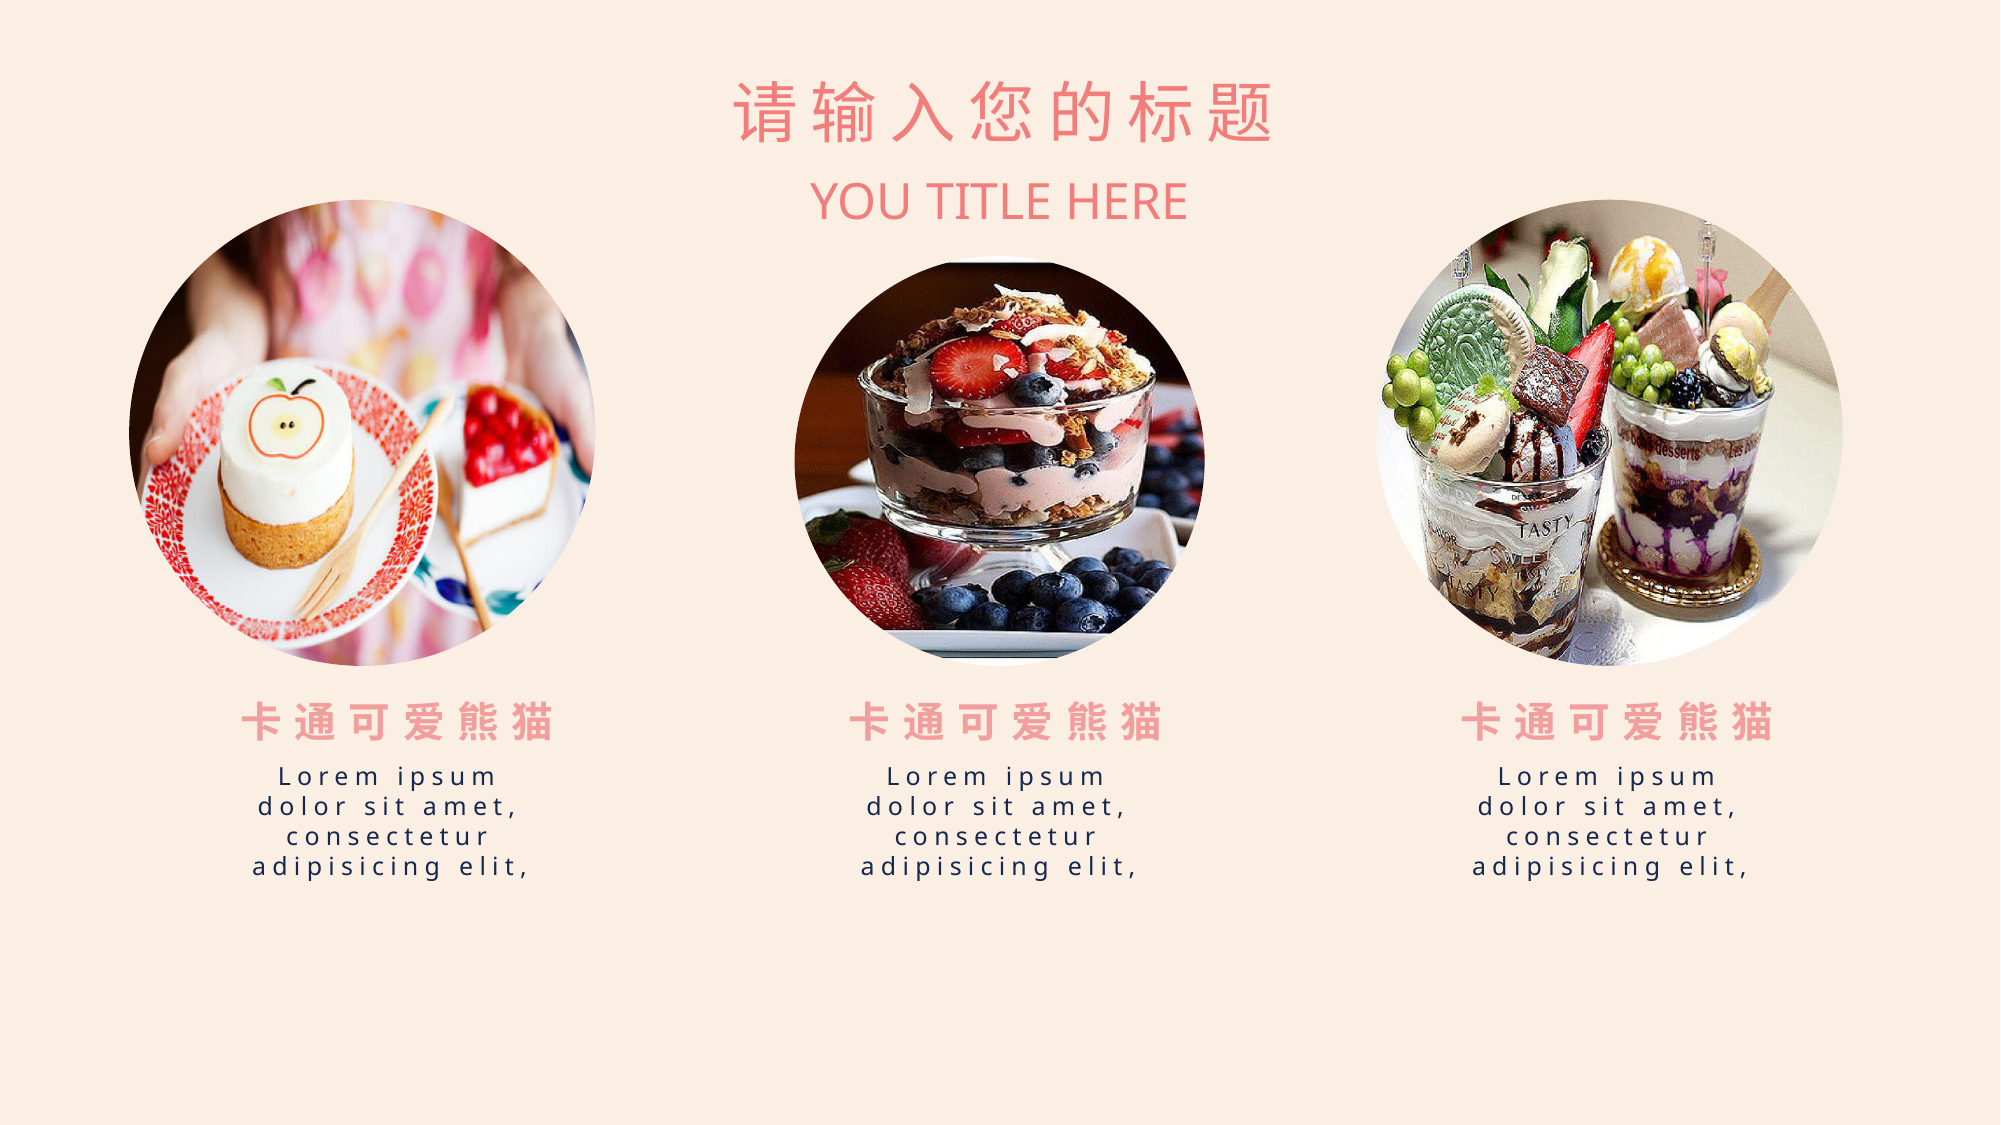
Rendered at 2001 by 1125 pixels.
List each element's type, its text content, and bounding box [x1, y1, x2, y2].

text_box Lorem ipsum dolor sit amet, consectetur adipisicing elit, [227, 753, 553, 888]
text_box [1375, 198, 1844, 667]
text_box Lorem ipsum dolor sit amet, consectetur adipisicing elit, [836, 753, 1161, 888]
text_box [793, 254, 1206, 667]
text_box 卡通可爱熊猫 [92, 687, 701, 753]
text_box [128, 198, 597, 667]
text_box 卡通可爱熊猫 [701, 687, 1310, 753]
text_box 请输入您的标题 [692, 63, 1313, 159]
text_box 卡通可爱熊猫 [1312, 687, 1921, 753]
text_box Lorem ipsum dolor sit amet, consectetur adipisicing elit, [1447, 753, 1772, 888]
text_box YOU TITLE HERE [689, 161, 1310, 237]
